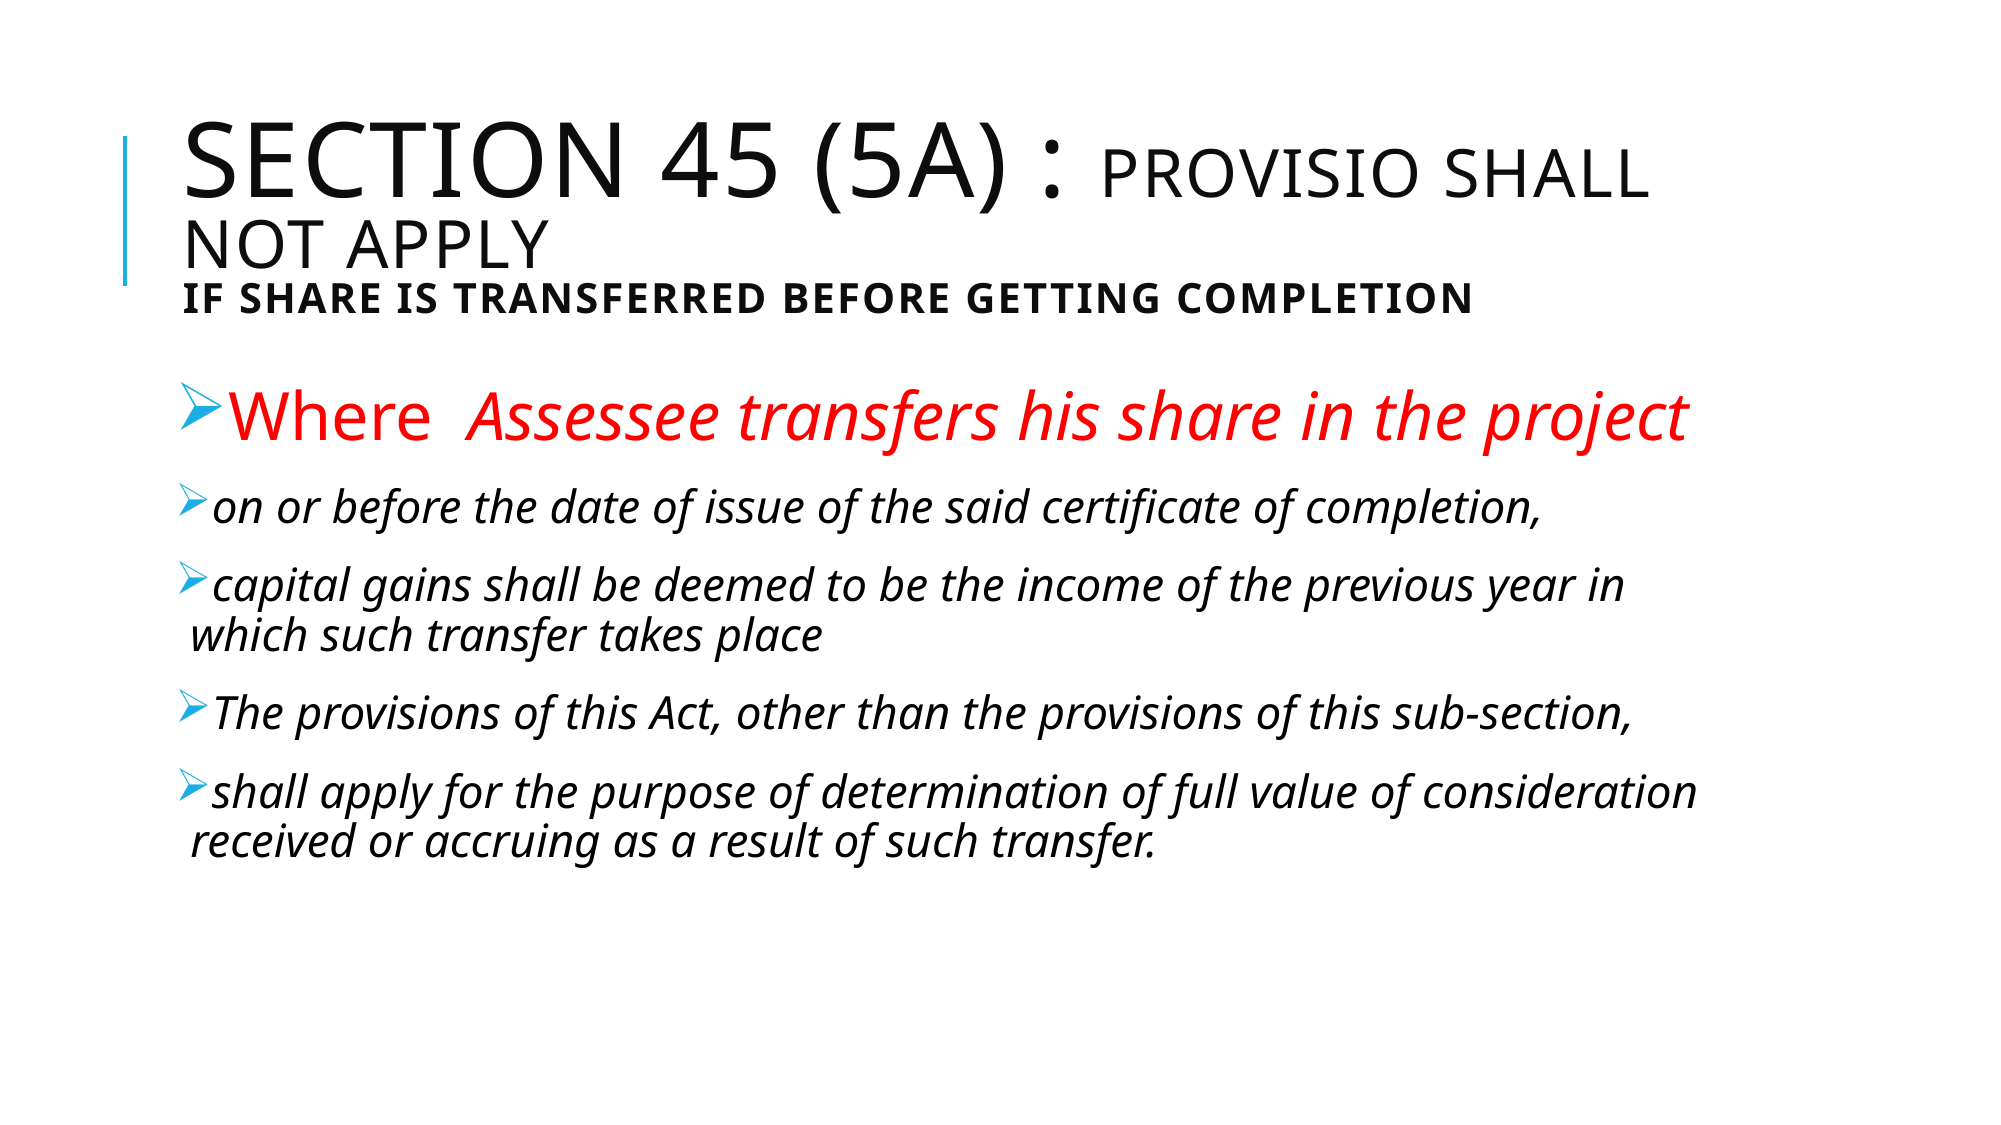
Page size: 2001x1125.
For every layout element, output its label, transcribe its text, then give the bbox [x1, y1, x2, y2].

title Section 45 (5A) : provisio shall not apply if share is transferred before getting completion [168, 96, 1763, 342]
list Where Assessee transfers his share in the project on or before the date of issue of the said certificate of completion, capital gains shall be deemed to be the income of the previous year in which such transfer takes place The provisions of this Act, other than the provisions of this sub-section, shall apply for the purpose of determination of full value of consideration received or accruing as a result of such transfer. [168, 375, 1763, 1035]
